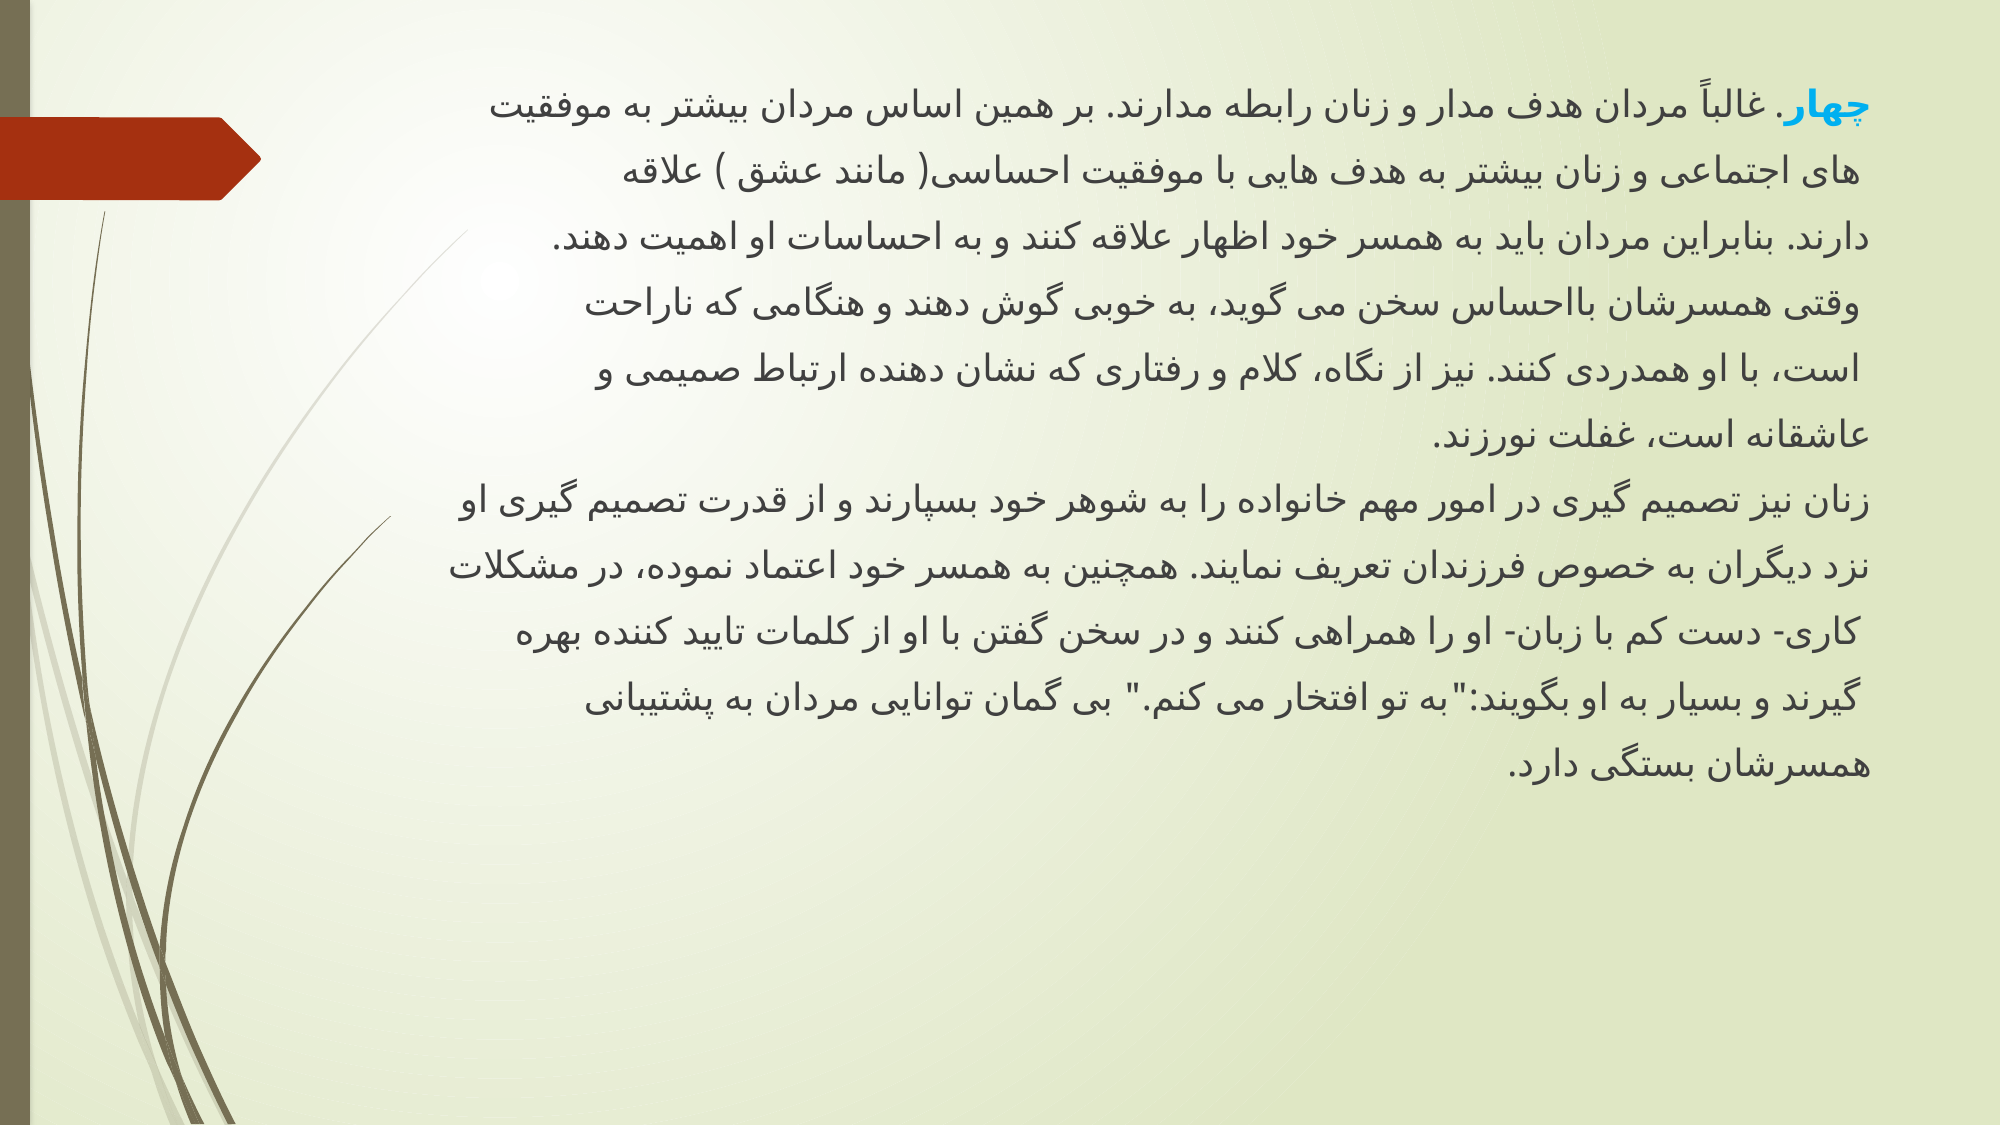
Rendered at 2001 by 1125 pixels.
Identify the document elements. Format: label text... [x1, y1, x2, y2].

list چهار. غالباً مردان هدف مدار و زنان رابطه مدارند. بر همین اساس مردان بیشتر به موفقیت های اجتماعی و زنان بیشتر به هدف هایی با موفقیت احساسی( مانند عشق ) علاقه دارند. بنابراین مردان باید به همسر خود اظهار علاقه کنند و به احساسات او اهمیت دهند. وقتی همسرشان بااحساس سخن می گوید، به خوبی گوش دهند و هنگامی که ناراحت است، با او همدردی کنند. نیز از نگاه، کلام و رفتاری که نشان دهنده ارتباط صمیمی و عاشقانه است، غفلت نورزند. زنان نیز تصمیم گیری در امور مهم خانواده را به شوهر خود بسپارند و از قدرت تصمیم گیری او نزد دیگران به خصوص فرزندان تعریف نمایند. همچنین به همسر خود اعتماد نموده، در مشکلات کاری- دست کم با زبان- او را همراهی کنند و در سخن گفتن با او از کلمات تایید کننده بهره گیرند و بسیار به او بگویند:"به تو افتخار می کنم." بی گمان توانایی مردان به پشتیبانی همسرشان بستگی دارد. [424, 72, 1888, 970]
